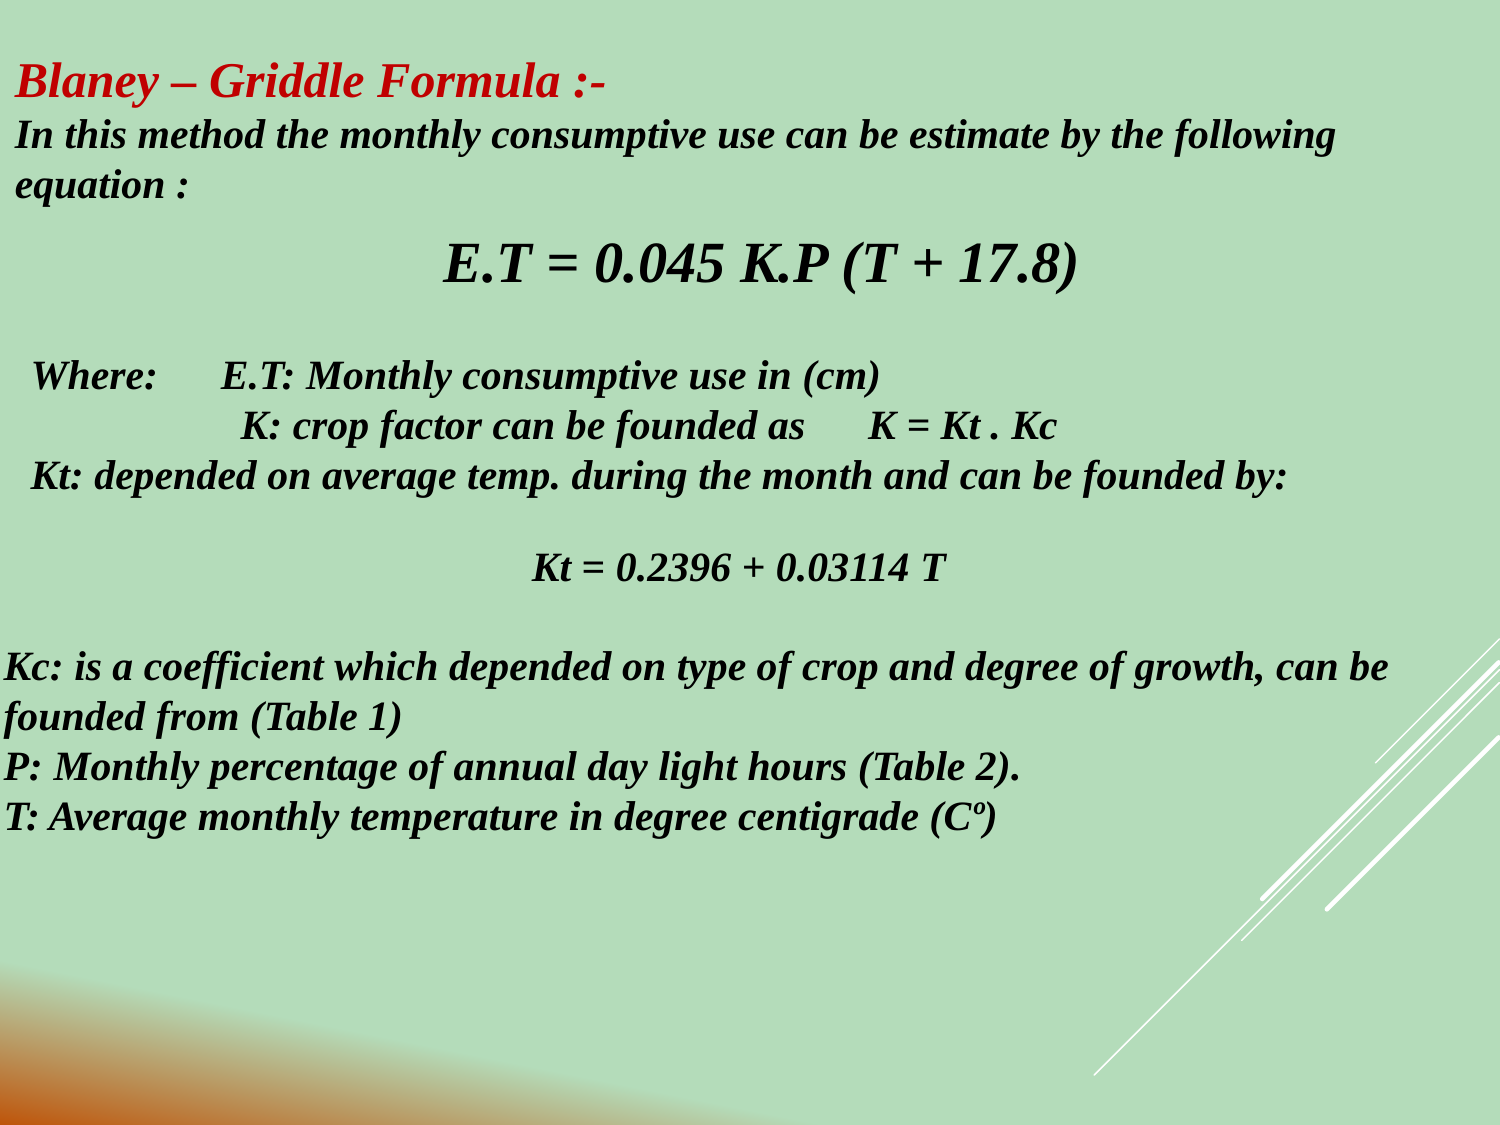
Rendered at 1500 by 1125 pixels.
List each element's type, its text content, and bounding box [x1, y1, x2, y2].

text_box Where: E.T: Monthly consumptive use in (cm) K: crop factor can be founded as K = Kt . Kc Kt: depended on average temp. during the month and can be founded by: [15, 340, 1378, 506]
text_box E.T = 0.045 K.P (T + 17.8) [307, 216, 1096, 302]
text_box Kc: is a coefficient which depended on type of crop and degree of growth, can be founded from (Table 1) P: Monthly percentage of annual day light hours (Table 2). T: Average monthly temperature in degree centigrade (Cº) [0, 631, 1489, 847]
text_box Kt = 0.2396 + 0.03114 T [516, 532, 961, 597]
text_box Blaney – Griddle Formula :- In this method the monthly consumptive use can be estimate by the following equation : [0, 39, 1433, 215]
